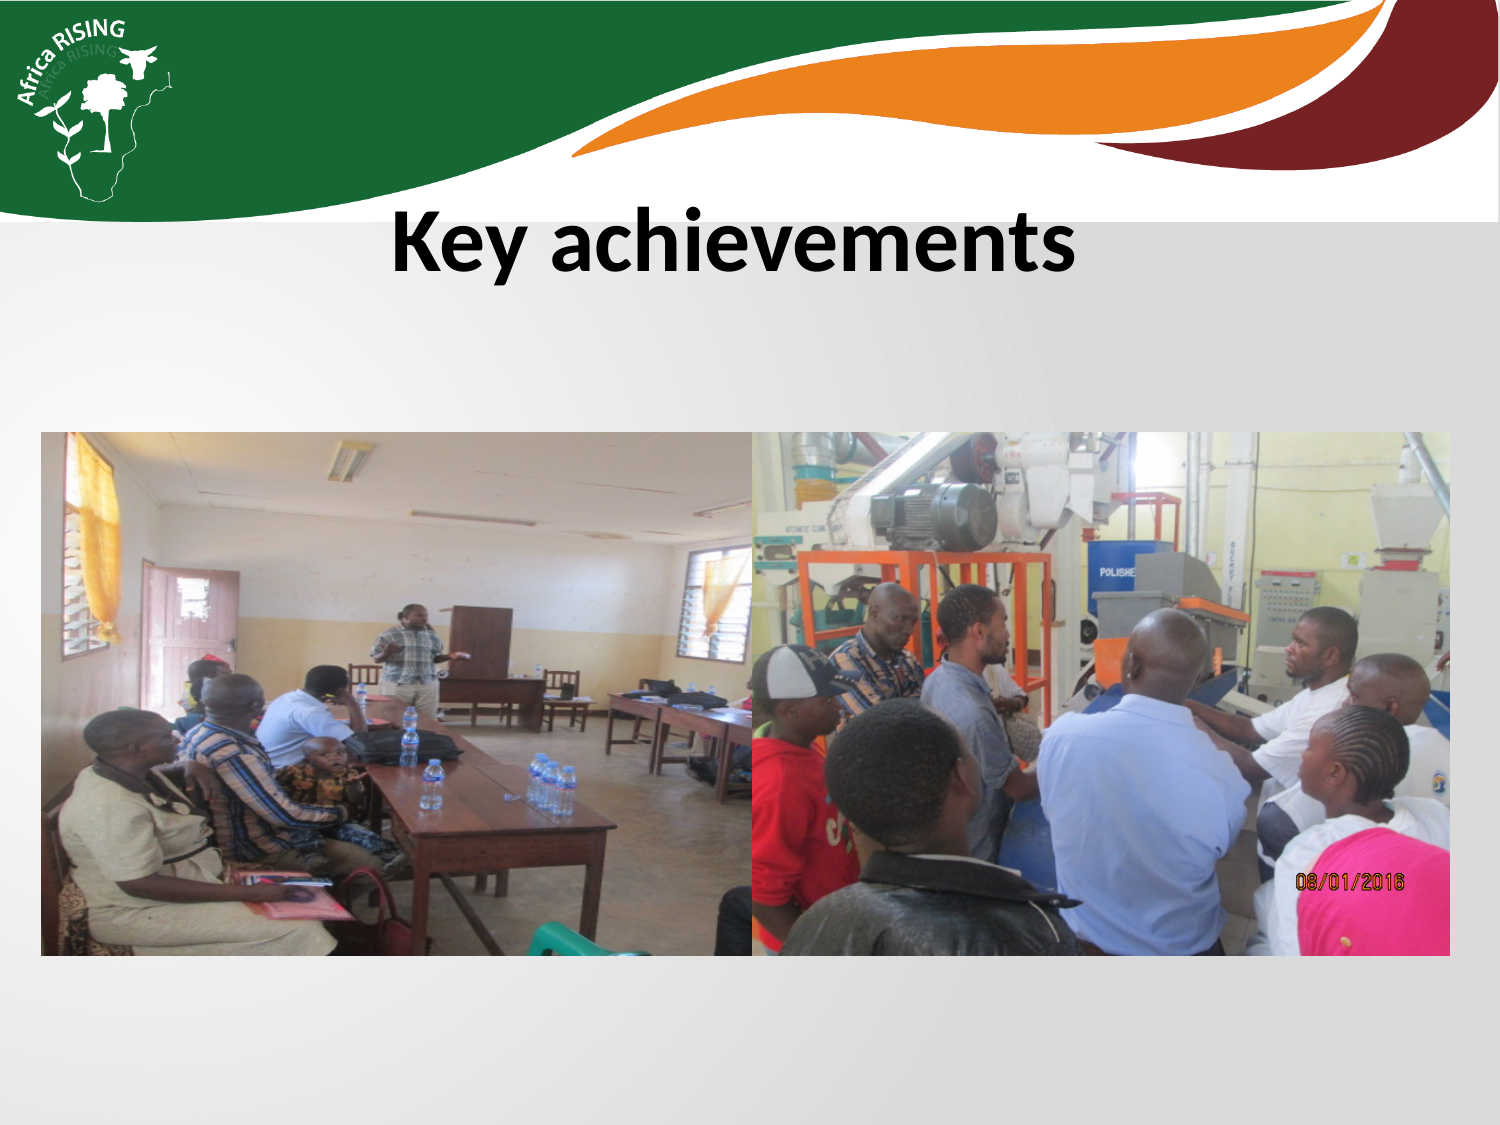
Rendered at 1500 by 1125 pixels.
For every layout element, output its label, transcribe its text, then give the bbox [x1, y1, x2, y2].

list Key achievements [87, 172, 1363, 291]
picture [40, 432, 1451, 956]
picture [0, 0, 1499, 222]
